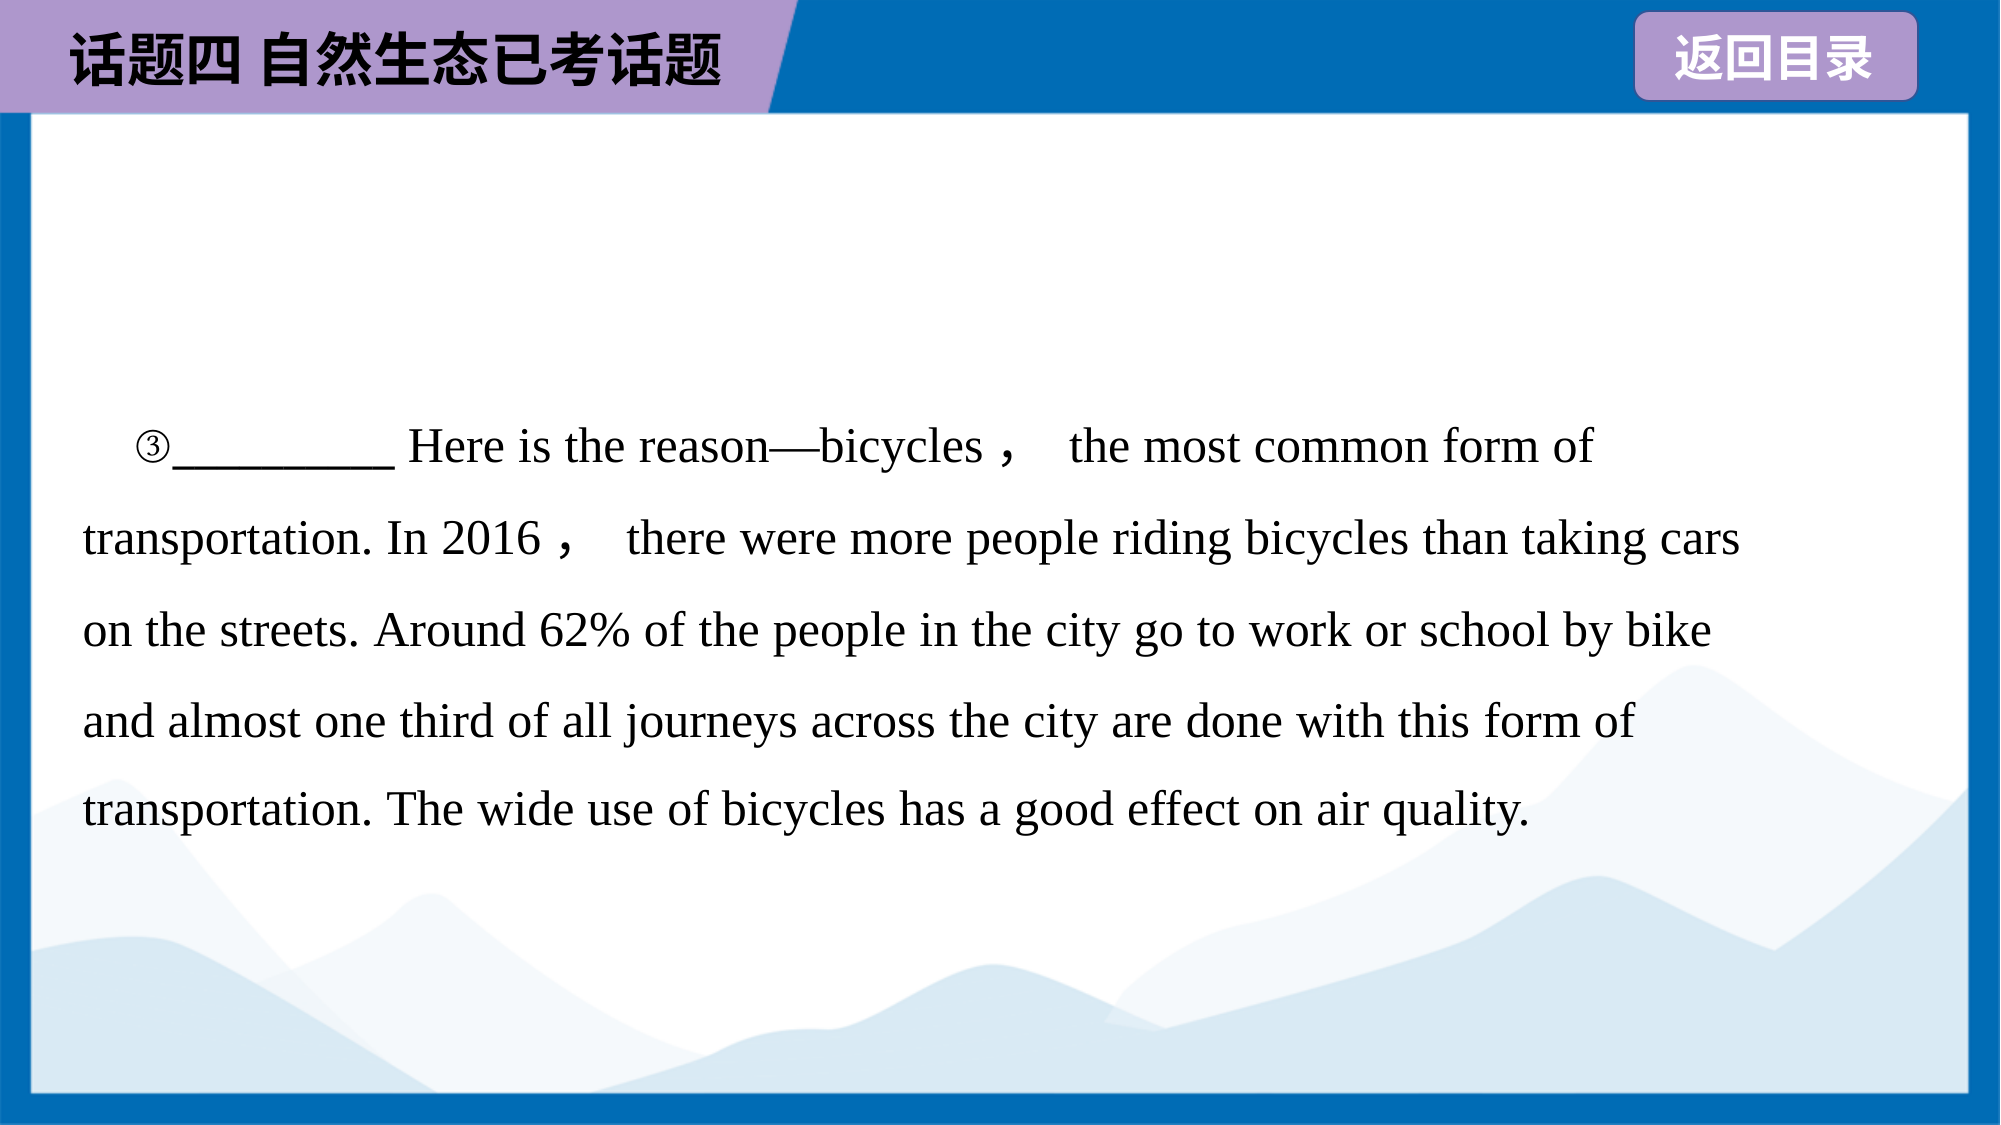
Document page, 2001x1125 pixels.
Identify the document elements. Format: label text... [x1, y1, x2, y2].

text_box ③__________ Here is the reason—bicycles， the most common form of transportation. In 2016， there were more people riding bicycles than taking cars on the streets. Around 62% of the people in the city go to work or school by bike and almost one third of all journeys across the city are done with this form of transportation. The wide use of bicycles has a good effect on air quality. [82, 381, 1917, 826]
picture [0, 0, 2000, 1125]
